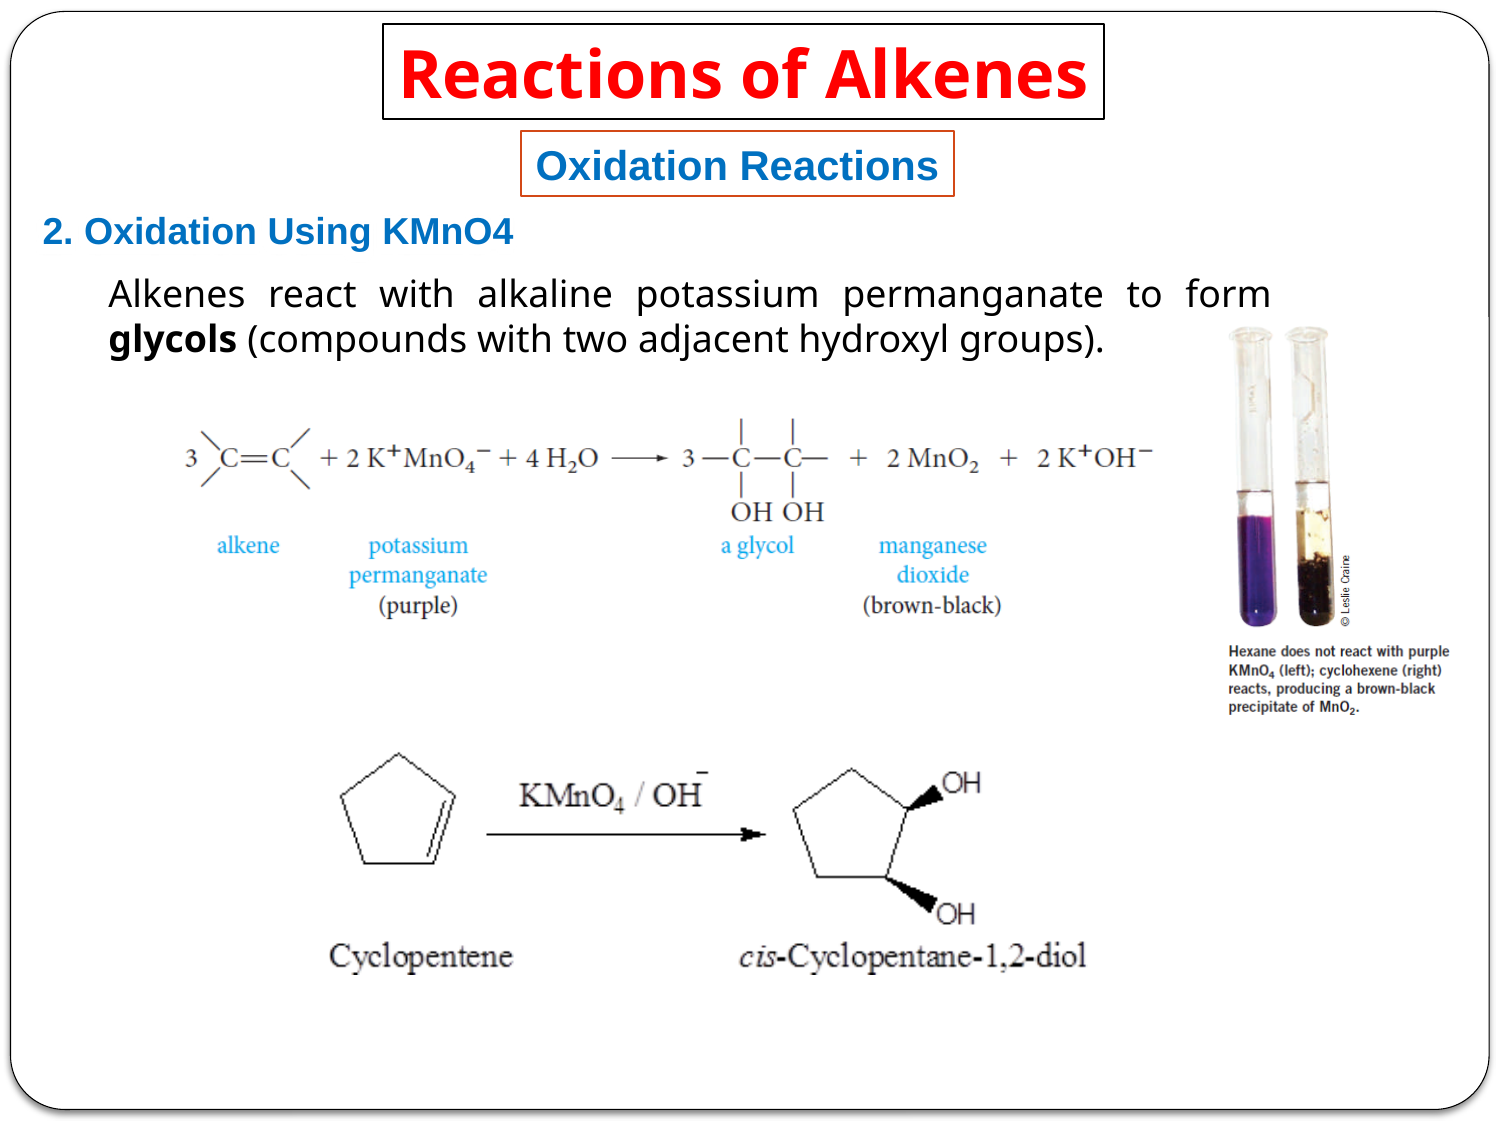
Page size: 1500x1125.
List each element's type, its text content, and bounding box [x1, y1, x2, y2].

picture [1224, 321, 1454, 721]
picture [329, 749, 1088, 976]
picture [174, 400, 1177, 645]
text_box Oxidation Reactions [520, 130, 955, 197]
text_box Alkenes react with alkaline potassium permanganate to form glycols (compounds with two adjacent hydroxyl groups). [93, 262, 1288, 368]
text_box Reactions of Alkenes [382, 23, 1105, 120]
text_box 2. Oxidation Using KMnO4 [27, 199, 613, 260]
